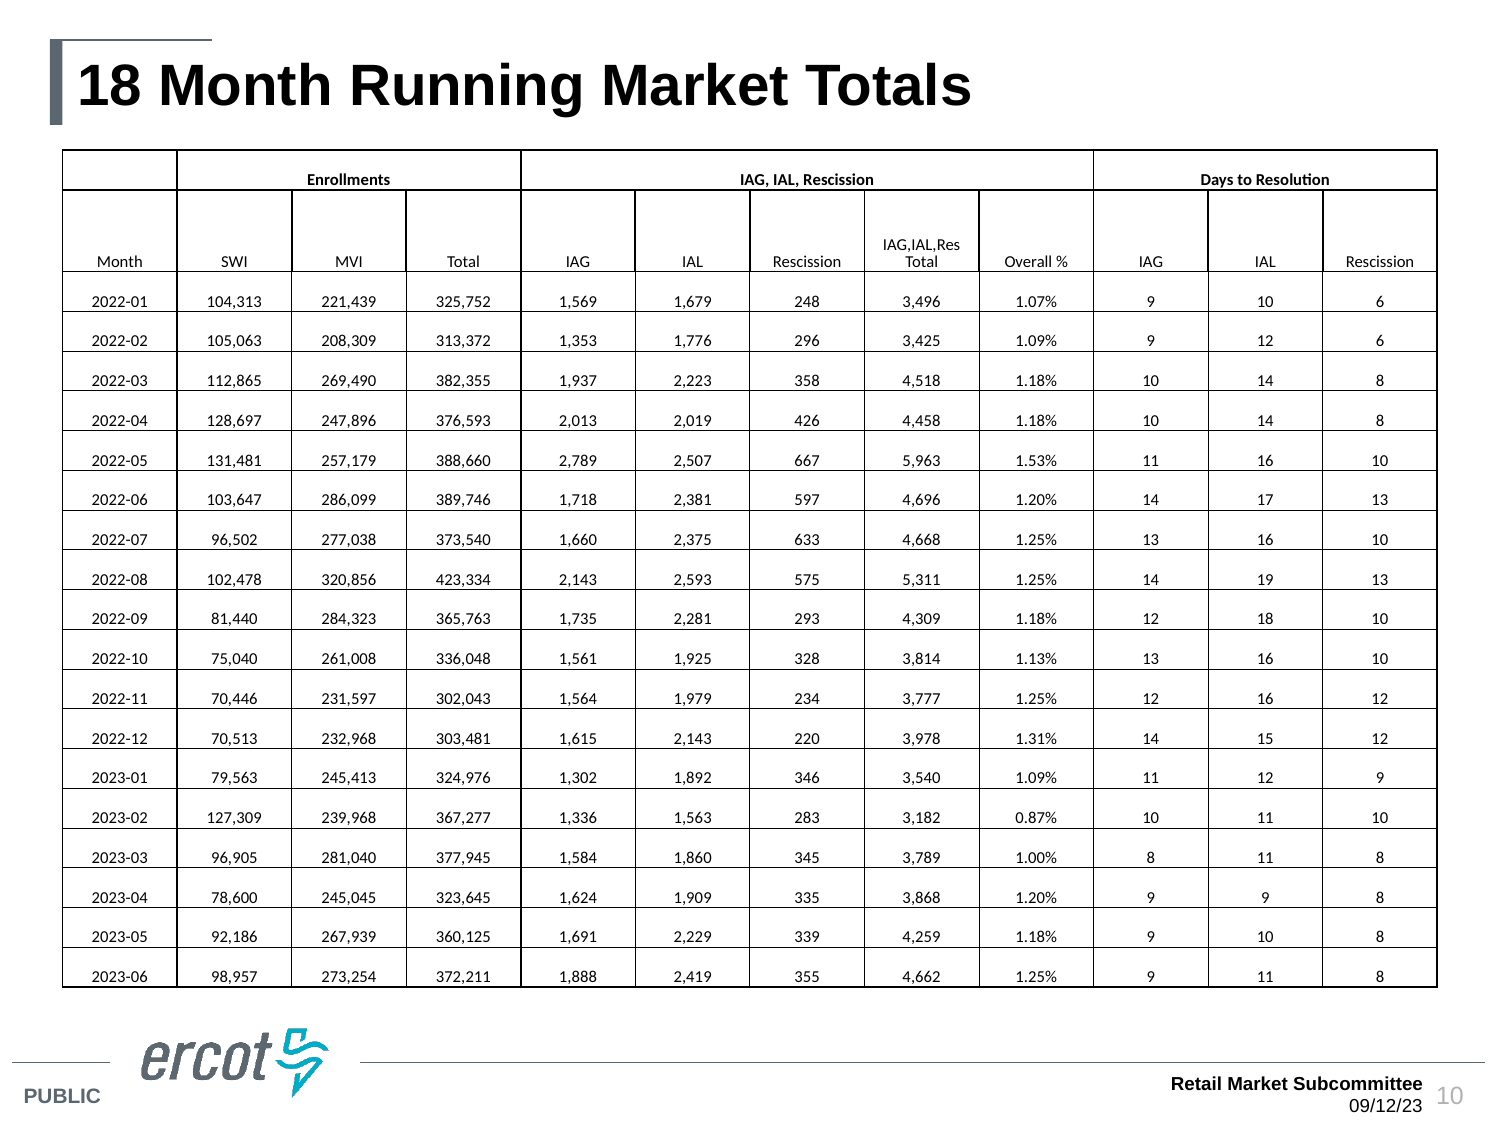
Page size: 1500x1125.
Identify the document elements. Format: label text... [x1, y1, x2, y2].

table_cell 14 [1094, 709, 1208, 748]
table_cell 1,937 [522, 352, 635, 390]
table_cell 9 [1323, 749, 1436, 788]
table_cell 3,182 [865, 789, 979, 828]
table_cell 102,478 [178, 550, 291, 589]
table_cell SWI [178, 191, 291, 271]
table_cell 232,968 [292, 709, 406, 748]
table_cell 1.09% [980, 312, 1093, 351]
table_cell 2,593 [636, 550, 749, 589]
table_cell 12 [1323, 670, 1436, 708]
table_cell 11 [1094, 749, 1208, 788]
table_cell 1.07% [980, 272, 1093, 311]
table_cell 575 [750, 550, 864, 589]
table_cell 320,856 [292, 550, 406, 589]
table_cell 13 [1094, 511, 1208, 549]
table_cell 283 [750, 789, 864, 828]
text_box Retail Market Subcommittee 09/12/23 [1124, 1064, 1438, 1125]
table_cell 360,125 [407, 908, 520, 947]
table_cell 2,143 [522, 550, 635, 589]
table_cell 14 [1094, 471, 1208, 510]
table_cell MVI [293, 191, 405, 271]
table_cell 96,502 [178, 511, 291, 549]
table_cell 2,019 [636, 391, 749, 430]
table_cell 345 [750, 829, 864, 867]
table_cell 12 [1094, 590, 1208, 629]
table_cell 98,957 [178, 948, 291, 986]
table_cell 293 [750, 590, 864, 629]
table_cell 376,593 [407, 391, 520, 430]
table_cell 8 [1323, 829, 1436, 867]
table_cell 12 [1209, 312, 1322, 351]
table_cell 4,696 [865, 471, 979, 510]
table_cell 2023-02 [63, 789, 176, 828]
table_cell 11 [1209, 829, 1322, 867]
table_cell 1,569 [522, 272, 635, 311]
table_cell 247,896 [292, 391, 406, 430]
table_cell 10 [1094, 391, 1208, 430]
table_cell 10 [1323, 590, 1436, 629]
table_cell 281,040 [292, 829, 406, 867]
table_cell 2023-06 [63, 948, 176, 986]
table_cell 1,336 [522, 789, 635, 828]
table_cell 1,563 [636, 789, 749, 828]
table_cell IAG,IAL,Res Total [865, 191, 978, 271]
table_cell 16 [1209, 511, 1322, 549]
table_cell 328 [750, 630, 864, 669]
table_cell 16 [1209, 431, 1322, 470]
table_cell IAL [1209, 191, 1322, 271]
table_cell 10 [1209, 272, 1322, 311]
table_cell 1.25% [980, 670, 1093, 708]
table_cell 10 [1323, 789, 1436, 828]
table_cell 14 [1094, 550, 1208, 589]
table_cell 4,458 [865, 391, 979, 430]
table_cell 4,309 [865, 590, 979, 629]
table_cell 10 [1323, 431, 1436, 470]
table_cell 103,647 [178, 471, 291, 510]
table_cell 0.87% [980, 789, 1093, 828]
table_cell IAG [522, 191, 634, 271]
table_cell 2,375 [636, 511, 749, 549]
table_cell 2023-04 [63, 868, 176, 907]
table_cell 13 [1323, 471, 1436, 510]
table_cell 13 [1094, 630, 1208, 669]
table_cell 1.20% [980, 471, 1093, 510]
table_cell 11 [1094, 431, 1208, 470]
table_cell 220 [750, 709, 864, 748]
table_cell 2022-06 [63, 471, 176, 510]
table_cell 248 [750, 272, 864, 311]
table_cell 4,259 [865, 908, 979, 947]
table_cell 16 [1209, 630, 1322, 669]
table_cell 323,645 [407, 868, 520, 907]
table_cell 70,513 [178, 709, 291, 748]
table_cell 1.53% [980, 431, 1093, 470]
table_cell 2,789 [522, 431, 635, 470]
table_cell 9 [1094, 948, 1208, 986]
table_cell 1,624 [522, 868, 635, 907]
table_cell 1.25% [980, 550, 1093, 589]
table_cell 12 [1094, 670, 1208, 708]
table_cell 2022-12 [63, 709, 176, 748]
table_cell 1,892 [636, 749, 749, 788]
table_cell 1,776 [636, 312, 749, 351]
table_cell 372,211 [407, 948, 520, 986]
table_cell 16 [1209, 670, 1322, 708]
table_cell 92,186 [178, 908, 291, 947]
table_cell 245,045 [292, 868, 406, 907]
table_cell 9 [1094, 272, 1208, 311]
table_cell 208,309 [292, 312, 406, 351]
table_cell 5,963 [865, 431, 979, 470]
table_cell 9 [1094, 312, 1208, 351]
table_cell 1.31% [980, 709, 1093, 748]
table_cell 5,311 [865, 550, 979, 589]
table_cell 234 [750, 670, 864, 708]
table_cell 4,668 [865, 511, 979, 549]
table_cell 8 [1323, 868, 1436, 907]
table_cell 1.18% [980, 590, 1093, 629]
table_cell 1.09% [980, 749, 1093, 788]
table_cell 325,752 [407, 272, 520, 311]
table_cell 10 [1323, 511, 1436, 549]
table_cell 1,679 [636, 272, 749, 311]
table_cell 9 [1209, 868, 1322, 907]
table_cell 6 [1323, 272, 1436, 311]
table_cell 13 [1323, 550, 1436, 589]
table_cell 10 [1094, 352, 1208, 390]
table_cell 313,372 [407, 312, 520, 351]
table_cell 423,334 [407, 550, 520, 589]
table_cell 8 [1323, 352, 1436, 390]
table_cell 426 [750, 391, 864, 430]
table_cell 2022-03 [63, 352, 176, 390]
table_cell 3,789 [865, 829, 979, 867]
table_cell 2,013 [522, 391, 635, 430]
table_cell 1,584 [522, 829, 635, 867]
table_cell 1.13% [980, 630, 1093, 669]
table_cell 9 [1094, 868, 1208, 907]
table_cell Rescission [751, 191, 864, 271]
table_cell 96,905 [178, 829, 291, 867]
table_cell 336,048 [407, 630, 520, 669]
table_cell 14 [1209, 391, 1322, 430]
table_cell 17 [1209, 471, 1322, 510]
table_cell 112,865 [178, 352, 291, 390]
table_cell IAL [636, 191, 749, 271]
table_cell 11 [1209, 789, 1322, 828]
table_cell Month [63, 191, 176, 271]
table_cell 2023-05 [63, 908, 176, 947]
table_cell 10 [1209, 908, 1322, 947]
table_cell 104,313 [178, 272, 291, 311]
table_header IAG, IAL, Rescission [522, 151, 1093, 189]
table_cell 18 [1209, 590, 1322, 629]
table_cell 2,507 [636, 431, 749, 470]
table_cell 389,746 [407, 471, 520, 510]
table_cell 1,735 [522, 590, 635, 629]
table_cell 2023-01 [63, 749, 176, 788]
table_cell 335 [750, 868, 864, 907]
table_header Days to Resolution [1094, 151, 1436, 189]
table_cell 131,481 [178, 431, 291, 470]
table_cell 2022-07 [63, 511, 176, 549]
table_cell 303,481 [407, 709, 520, 748]
table_cell 127,309 [178, 789, 291, 828]
table_cell 355 [750, 948, 864, 986]
table_cell 1,353 [522, 312, 635, 351]
table_cell 3,425 [865, 312, 979, 351]
table_cell 1,564 [522, 670, 635, 708]
table_cell Overall % [980, 191, 1093, 271]
table_cell 1.18% [980, 352, 1093, 390]
table_cell 4,662 [865, 948, 979, 986]
table_cell 2,223 [636, 352, 749, 390]
table_cell 1,925 [636, 630, 749, 669]
table_cell 8 [1323, 948, 1436, 986]
table_cell 8 [1094, 829, 1208, 867]
table_cell 3,978 [865, 709, 979, 748]
table_cell 15 [1209, 709, 1322, 748]
table_cell 2022-05 [63, 431, 176, 470]
table_cell 2022-10 [63, 630, 176, 669]
table_cell 1.00% [980, 829, 1093, 867]
table_cell 2,229 [636, 908, 749, 947]
table_cell 1,561 [522, 630, 635, 669]
table_cell 388,660 [407, 431, 520, 470]
table_cell 3,868 [865, 868, 979, 907]
table_cell 269,490 [292, 352, 406, 390]
title 18 Month Running Market Totals [62, 39, 1450, 228]
table_cell 11 [1209, 948, 1322, 986]
table_cell 8 [1323, 908, 1436, 947]
table_cell 339 [750, 908, 864, 947]
table_cell 2022-08 [63, 550, 176, 589]
table_cell 3,777 [865, 670, 979, 708]
table_cell 2022-11 [63, 670, 176, 708]
table_cell IAG [1094, 191, 1207, 271]
table_cell 79,563 [178, 749, 291, 788]
table_cell 257,179 [292, 431, 406, 470]
table_cell 1,909 [636, 868, 749, 907]
table_cell 9 [1094, 908, 1208, 947]
table_cell 81,440 [178, 590, 291, 629]
table_cell 267,939 [292, 908, 406, 947]
table_cell 3,540 [865, 749, 979, 788]
table_cell 1,888 [522, 948, 635, 986]
table_header Enrollments [178, 151, 520, 189]
table_cell 128,697 [178, 391, 291, 430]
table_cell 1.18% [980, 391, 1093, 430]
table_cell 6 [1323, 312, 1436, 351]
table_cell 377,945 [407, 829, 520, 867]
table_cell 284,323 [292, 590, 406, 629]
table_cell 10 [1094, 789, 1208, 828]
table_cell 3,496 [865, 272, 979, 311]
table_cell 261,008 [292, 630, 406, 669]
table_cell 19 [1209, 550, 1322, 589]
table_cell 358 [750, 352, 864, 390]
table_header [63, 151, 176, 189]
table_cell 14 [1209, 352, 1322, 390]
table_cell 1,660 [522, 511, 635, 549]
table_cell 239,968 [292, 789, 406, 828]
table_cell 221,439 [292, 272, 406, 311]
table_cell 75,040 [178, 630, 291, 669]
table_cell 1.18% [980, 908, 1093, 947]
table_cell 1,979 [636, 670, 749, 708]
table_cell 296 [750, 312, 864, 351]
table_cell 1,302 [522, 749, 635, 788]
table_cell 1,691 [522, 908, 635, 947]
table_cell 373,540 [407, 511, 520, 549]
table_cell Rescission [1324, 191, 1436, 271]
table_cell 2,419 [636, 948, 749, 986]
table_cell 2,143 [636, 709, 749, 748]
table_cell 273,254 [292, 948, 406, 986]
table_cell 2023-03 [63, 829, 176, 867]
table_cell 78,600 [178, 868, 291, 907]
table_cell 3,814 [865, 630, 979, 669]
table_cell 245,413 [292, 749, 406, 788]
table_cell 8 [1323, 391, 1436, 430]
table_cell 2,281 [636, 590, 749, 629]
slide_number 10 [1438, 1076, 1482, 1113]
table_cell 367,277 [407, 789, 520, 828]
table_cell 4,518 [865, 352, 979, 390]
table_cell 277,038 [292, 511, 406, 549]
picture [137, 1024, 332, 1100]
table_cell 597 [750, 471, 864, 510]
table_cell 302,043 [407, 670, 520, 708]
table_cell 70,446 [178, 670, 291, 708]
table_cell 105,063 [178, 312, 291, 351]
table_cell 633 [750, 511, 864, 549]
table_cell 1.25% [980, 511, 1093, 549]
table_cell 2022-01 [63, 272, 176, 311]
table_cell 2022-02 [63, 312, 176, 351]
table_cell 12 [1209, 749, 1322, 788]
table_cell 2022-09 [63, 590, 176, 629]
table_cell 365,763 [407, 590, 520, 629]
table_cell 2022-04 [63, 391, 176, 430]
table_cell 1,615 [522, 709, 635, 748]
table_cell 1.25% [980, 948, 1093, 986]
table_cell 1,860 [636, 829, 749, 867]
table_cell 1.20% [980, 868, 1093, 907]
table_cell 667 [750, 431, 864, 470]
table_cell 2,381 [636, 471, 749, 510]
table_cell 324,976 [407, 749, 520, 788]
table_cell 12 [1323, 709, 1436, 748]
table_cell 231,597 [292, 670, 406, 708]
table_cell 286,099 [292, 471, 406, 510]
table_cell 382,355 [407, 352, 520, 390]
table_cell 346 [750, 749, 864, 788]
table_cell Total [407, 191, 520, 271]
table_cell 10 [1323, 630, 1436, 669]
table_cell 1,718 [522, 471, 635, 510]
